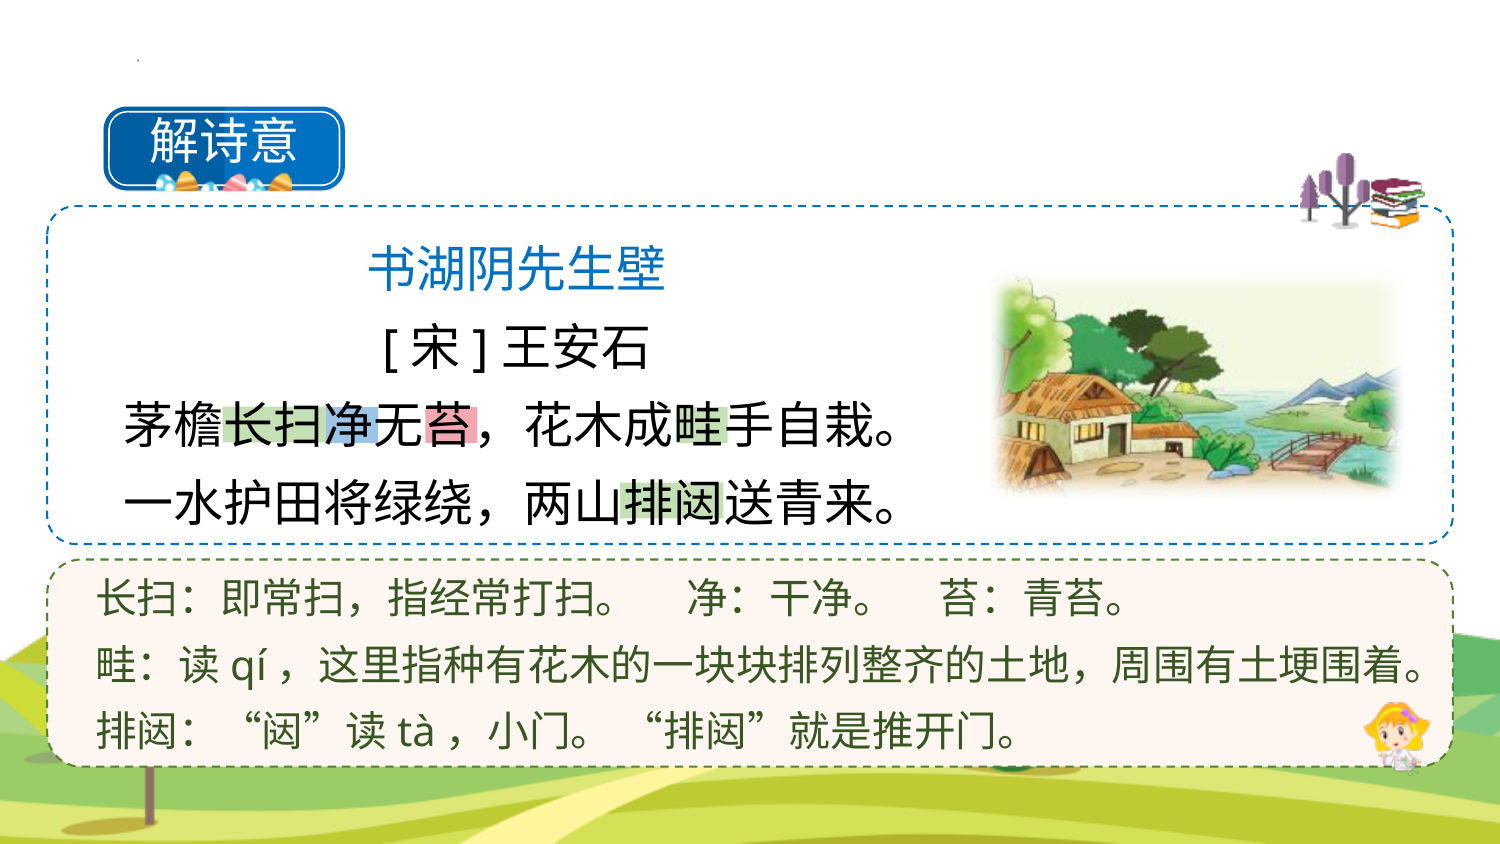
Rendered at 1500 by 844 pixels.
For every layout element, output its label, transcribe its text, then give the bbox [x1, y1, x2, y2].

text_box 书湖阴先生壁 [宋]王安石 茅檐长扫净无苔，花木成畦手自栽。 一水护田将绿绕，两山排闼送青来。 [109, 212, 924, 539]
text_box [46, 558, 1454, 601]
text_box [46, 205, 1454, 546]
picture [986, 264, 1408, 502]
text_box 苔：青苔。 [923, 564, 1137, 601]
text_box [103, 102, 345, 191]
text_box 净：干净。 [671, 564, 885, 601]
picture [0, 601, 1500, 844]
text_box 长扫：即常扫，指经常打扫。 [80, 564, 632, 601]
picture [1299, 152, 1425, 229]
